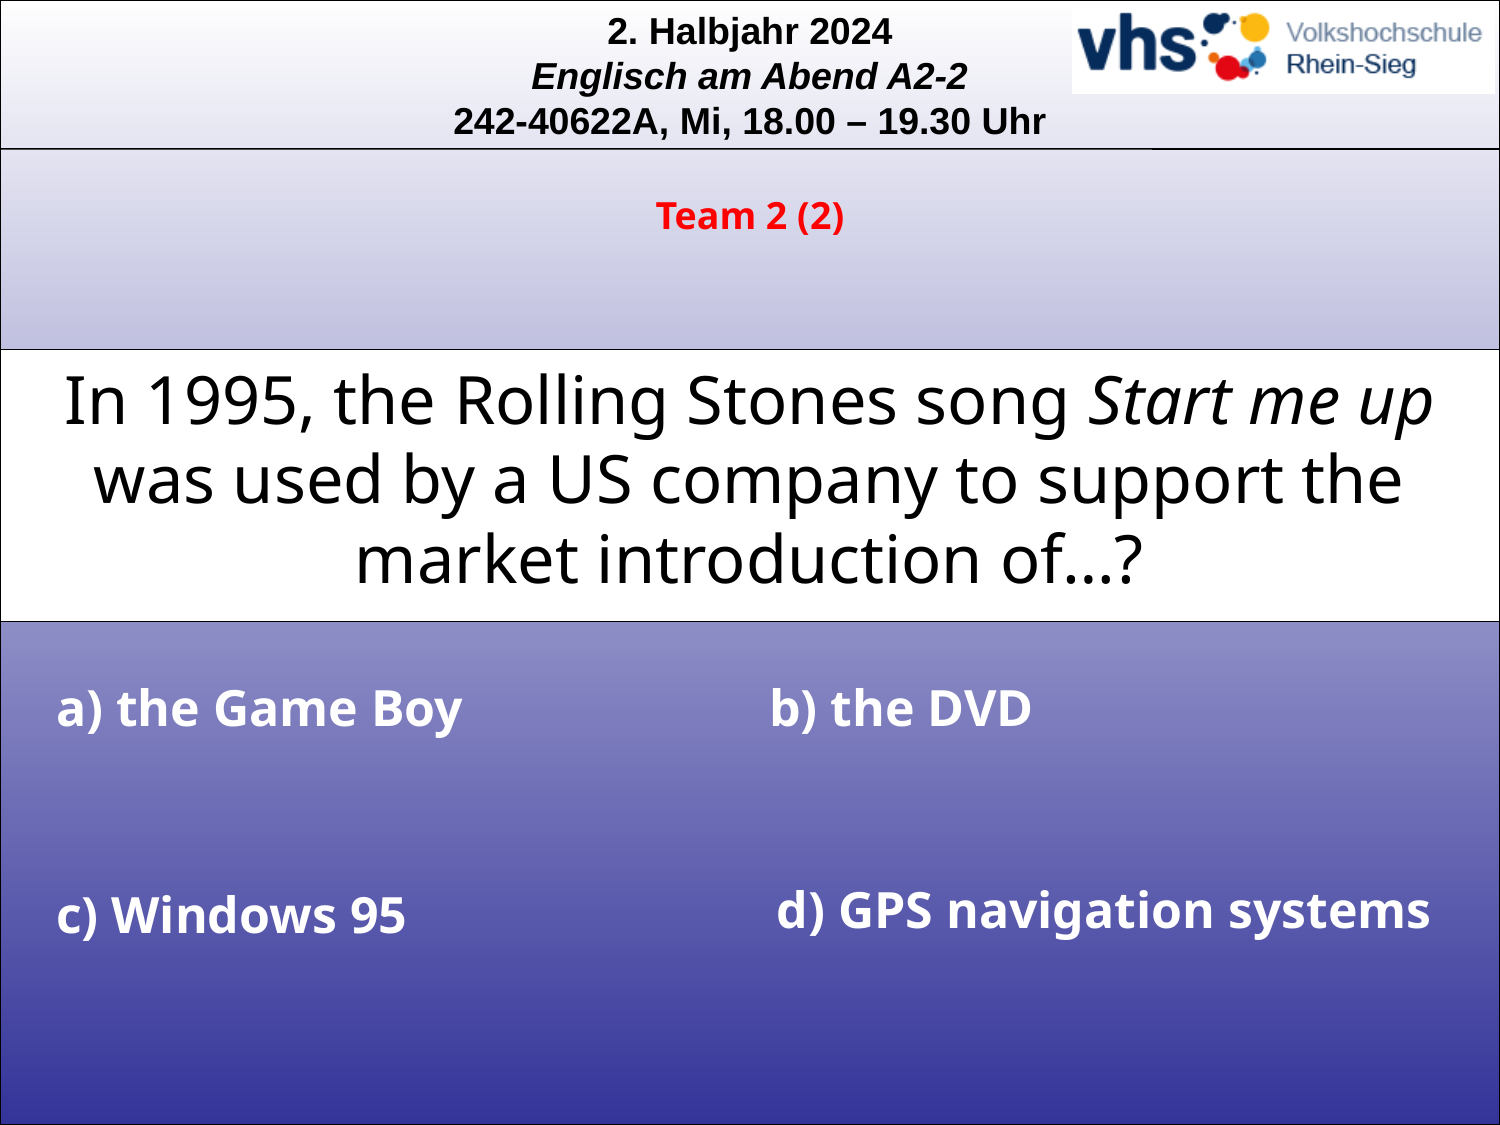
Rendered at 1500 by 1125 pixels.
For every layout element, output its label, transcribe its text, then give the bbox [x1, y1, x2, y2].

title In 1995, the Rolling Stones song Start me up was used by a US company to support the market introduction of…? [0, 349, 1500, 622]
picture [699, 512, 801, 613]
text_box Team 2 (2) [0, 184, 1500, 245]
text_box c) Windows 95 [41, 876, 680, 952]
text_box b) the DVD [754, 668, 1436, 744]
text_box a) the Game Boy [41, 668, 703, 744]
picture [1072, 7, 1495, 94]
text_box d) GPS navigation systems [761, 871, 1500, 947]
